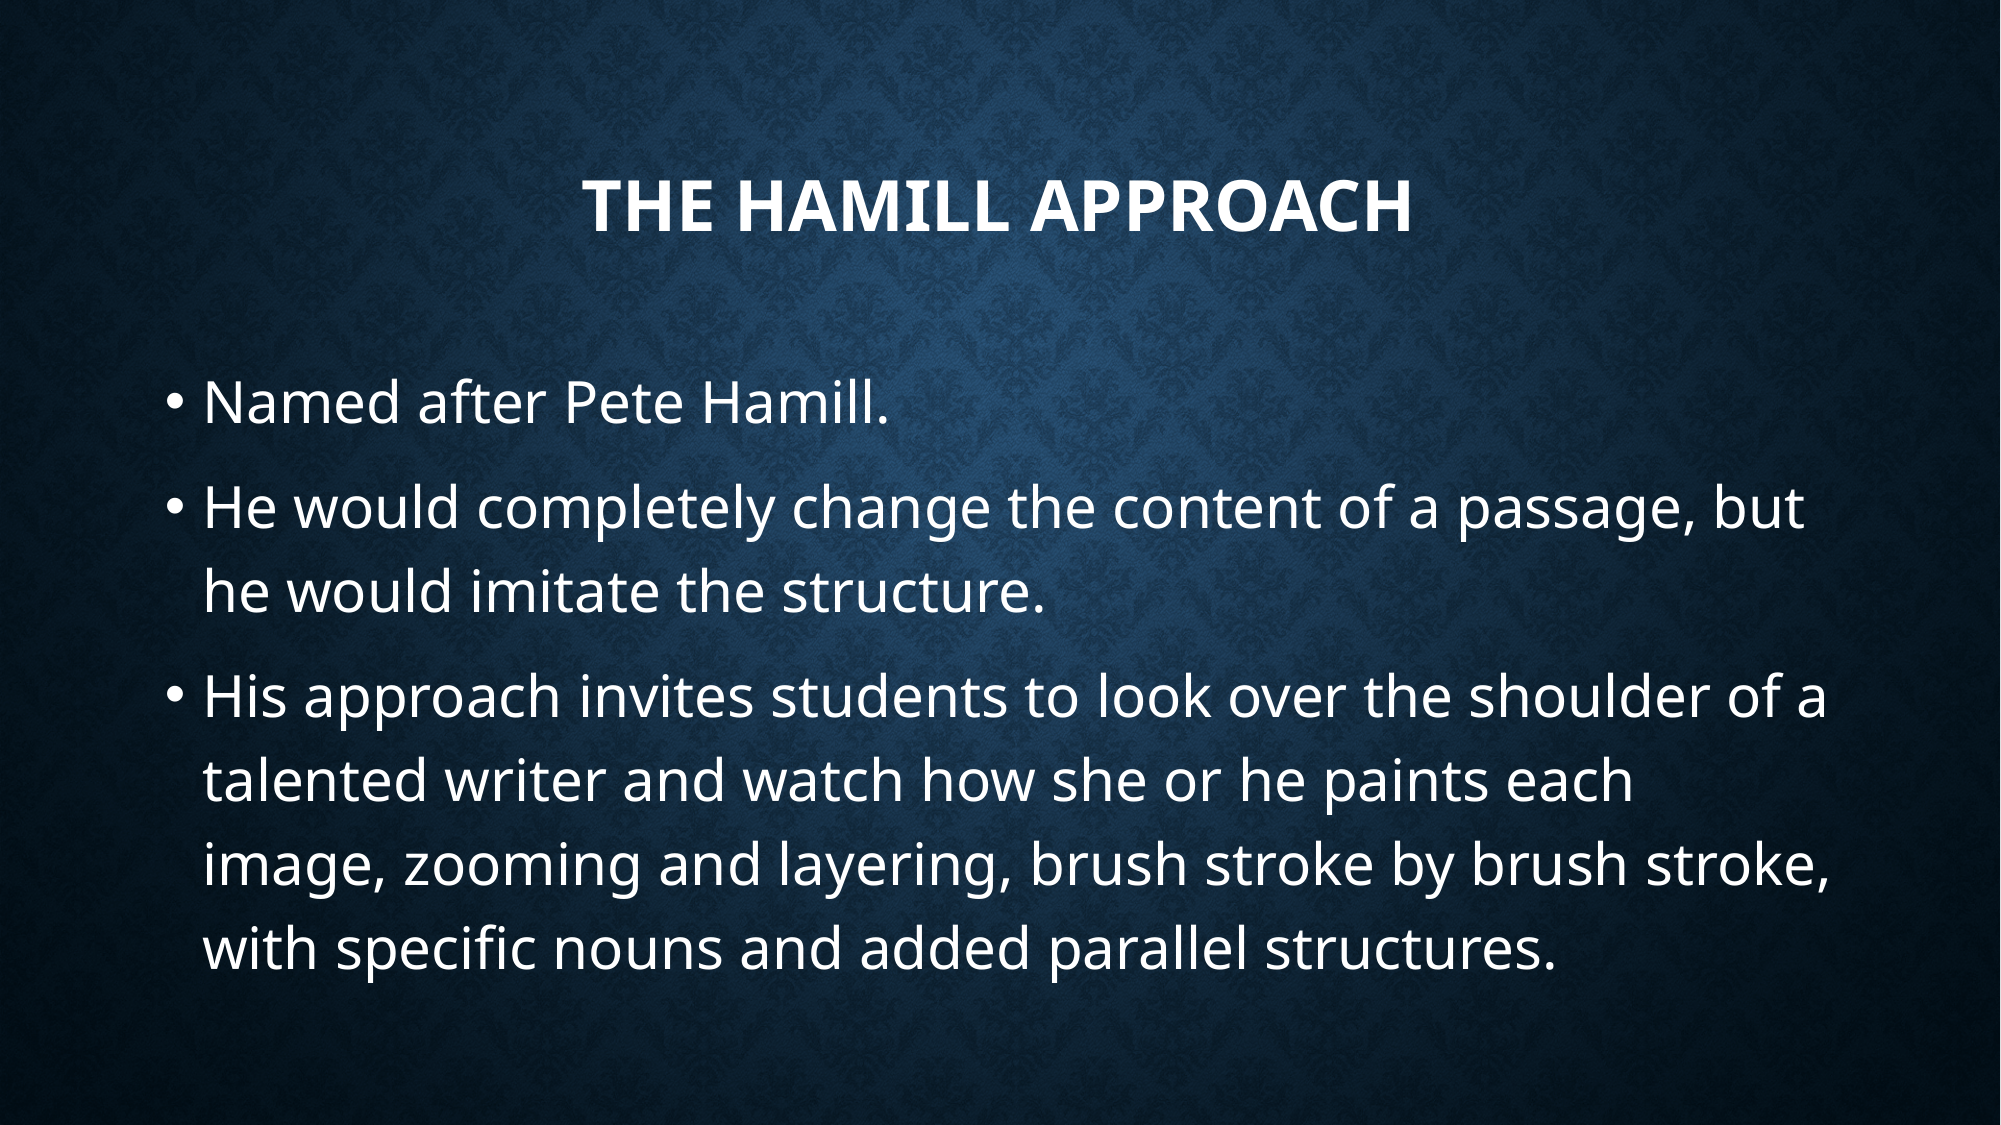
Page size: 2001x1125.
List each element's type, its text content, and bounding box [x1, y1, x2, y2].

list Named after Pete Hamill. He would completely change the content of a passage, but he would imitate the structure. His approach invites students to look over the shoulder of a talented writer and watch how she or he paints each image, zooming and layering, brush stroke by brush stroke, with specific nouns and added parallel structures. [149, 343, 1849, 950]
title The Hamill approach [149, 99, 1849, 318]
